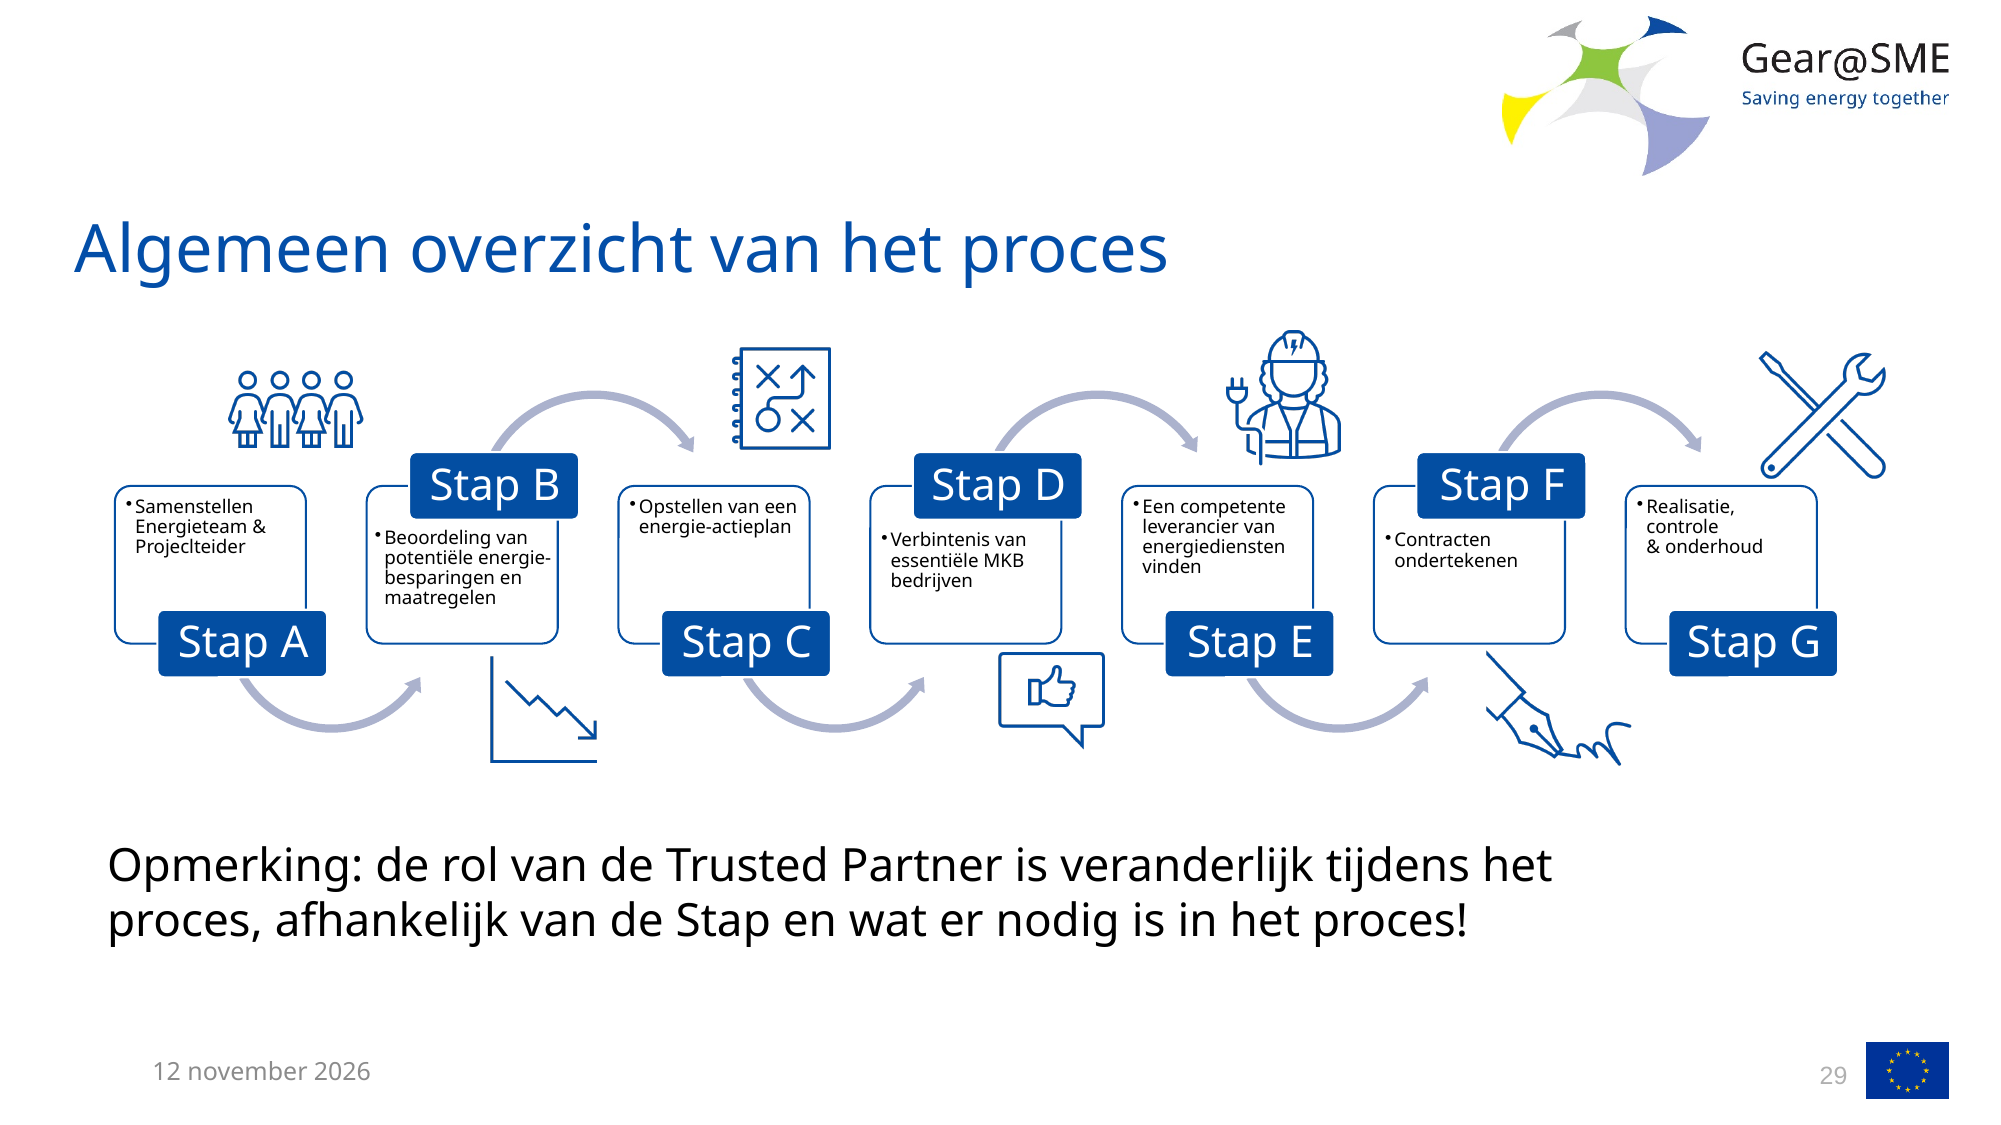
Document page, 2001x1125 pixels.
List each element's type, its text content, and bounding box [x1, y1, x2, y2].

picture [976, 625, 1127, 776]
picture [1502, 16, 1949, 176]
picture [705, 322, 856, 473]
text_box Opmerking: de rol van de Trusted Partner is veranderlijk tijdens het proces, afhankelijk van de Stap en wat er nodig is in het proces! [92, 820, 1634, 961]
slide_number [137, 1042, 588, 1103]
picture [468, 634, 619, 785]
picture [1747, 340, 1898, 491]
picture [1866, 1042, 1949, 1099]
picture [1218, 322, 1369, 473]
title Algemeen overzicht van het proces [59, 204, 1785, 299]
picture [1483, 635, 1634, 786]
picture [220, 336, 371, 487]
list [113, 213, 1839, 917]
slide_number 29 [1412, 1044, 1863, 1104]
